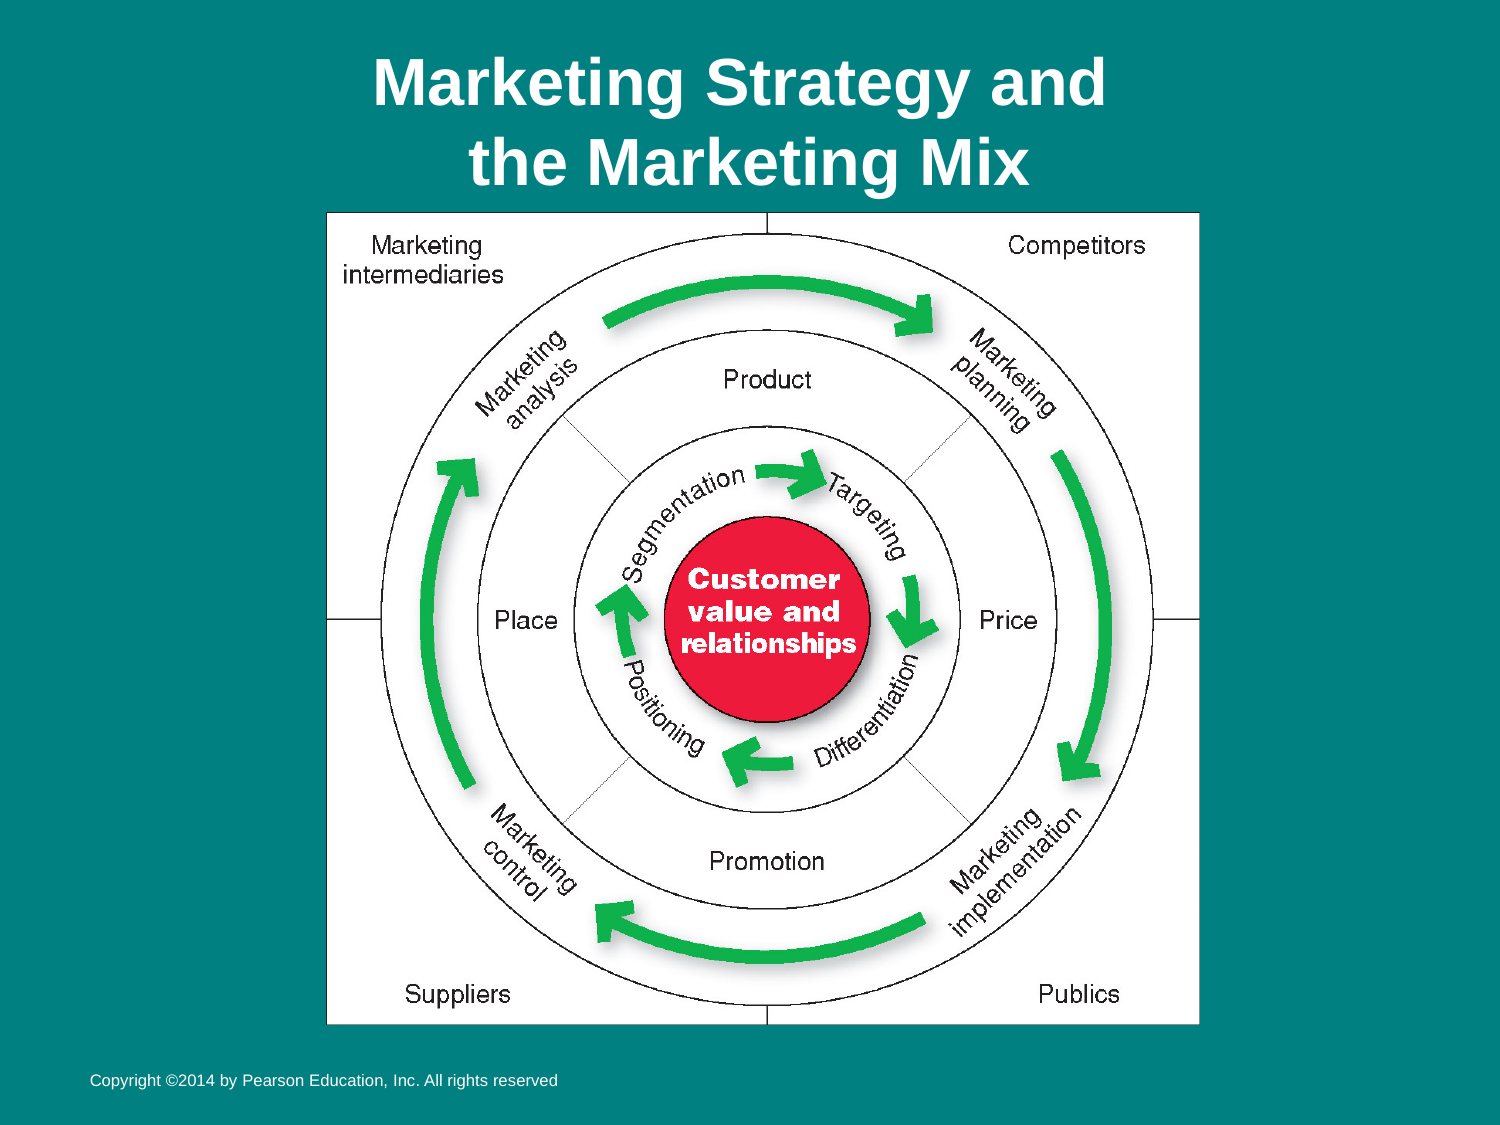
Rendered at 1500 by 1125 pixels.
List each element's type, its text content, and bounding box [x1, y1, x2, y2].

text_box Copyright ©2014 by Pearson Education, Inc. All rights reserved [74, 1062, 825, 1098]
title Marketing Strategy and the Marketing Mix [112, 24, 1388, 213]
picture [326, 212, 1201, 1026]
